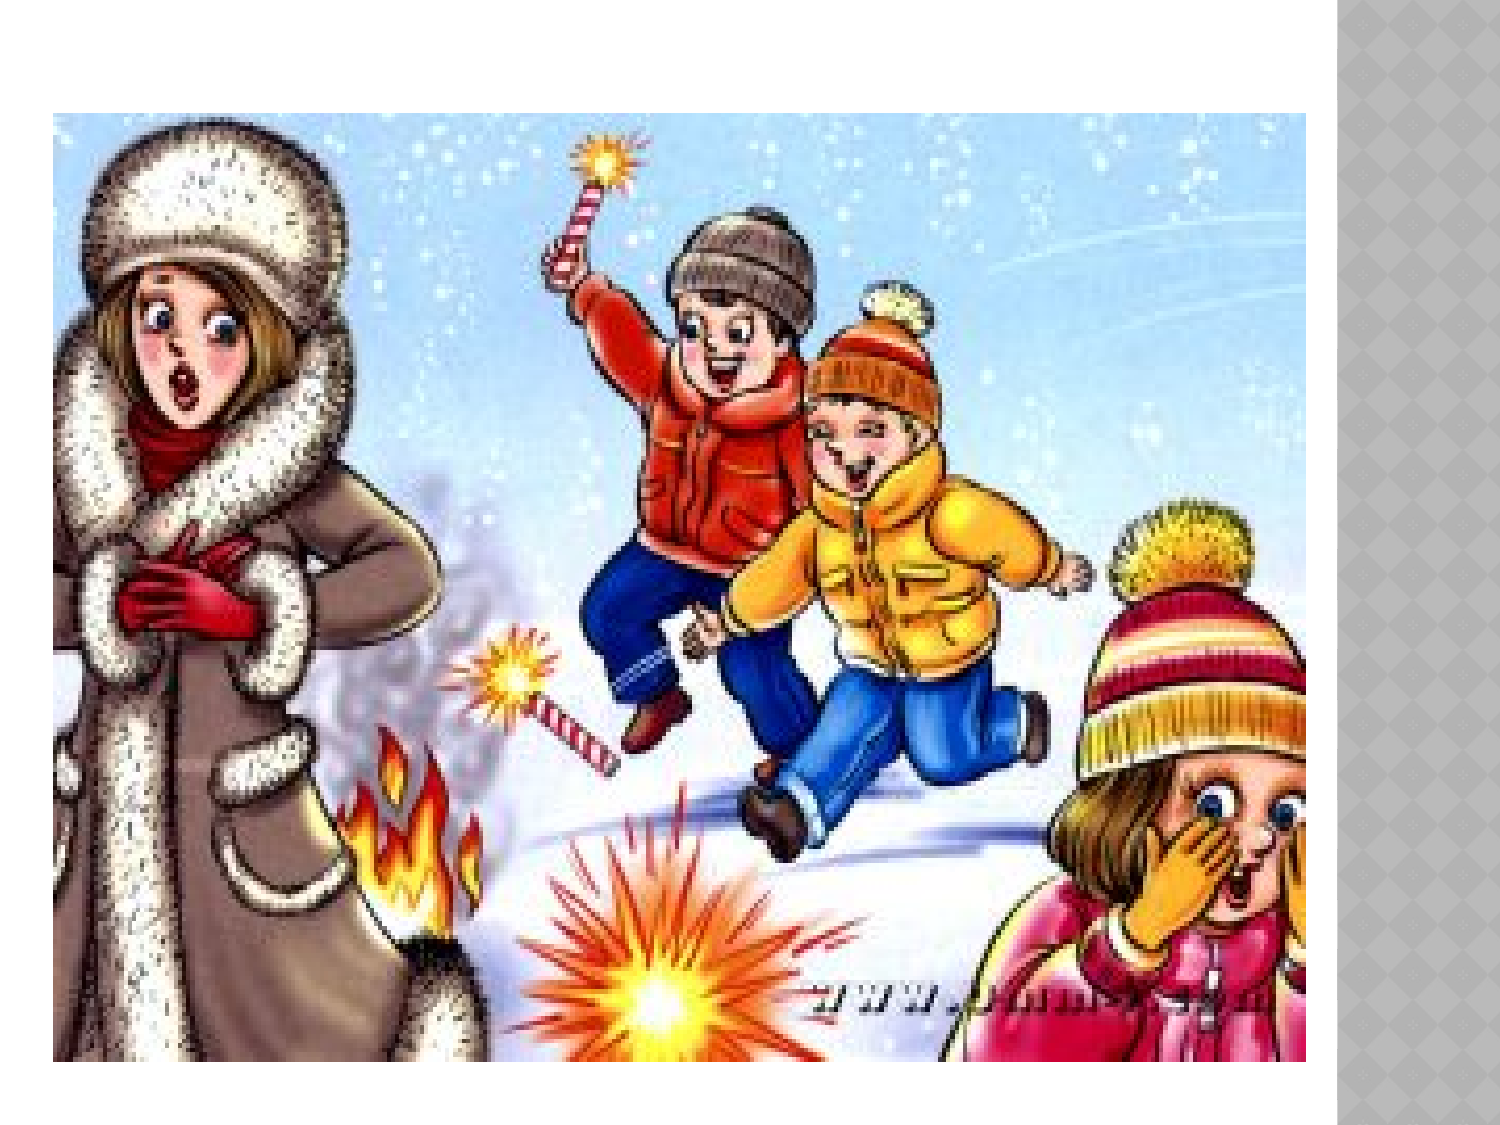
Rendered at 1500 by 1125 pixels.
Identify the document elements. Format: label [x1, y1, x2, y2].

picture [52, 113, 1307, 1062]
